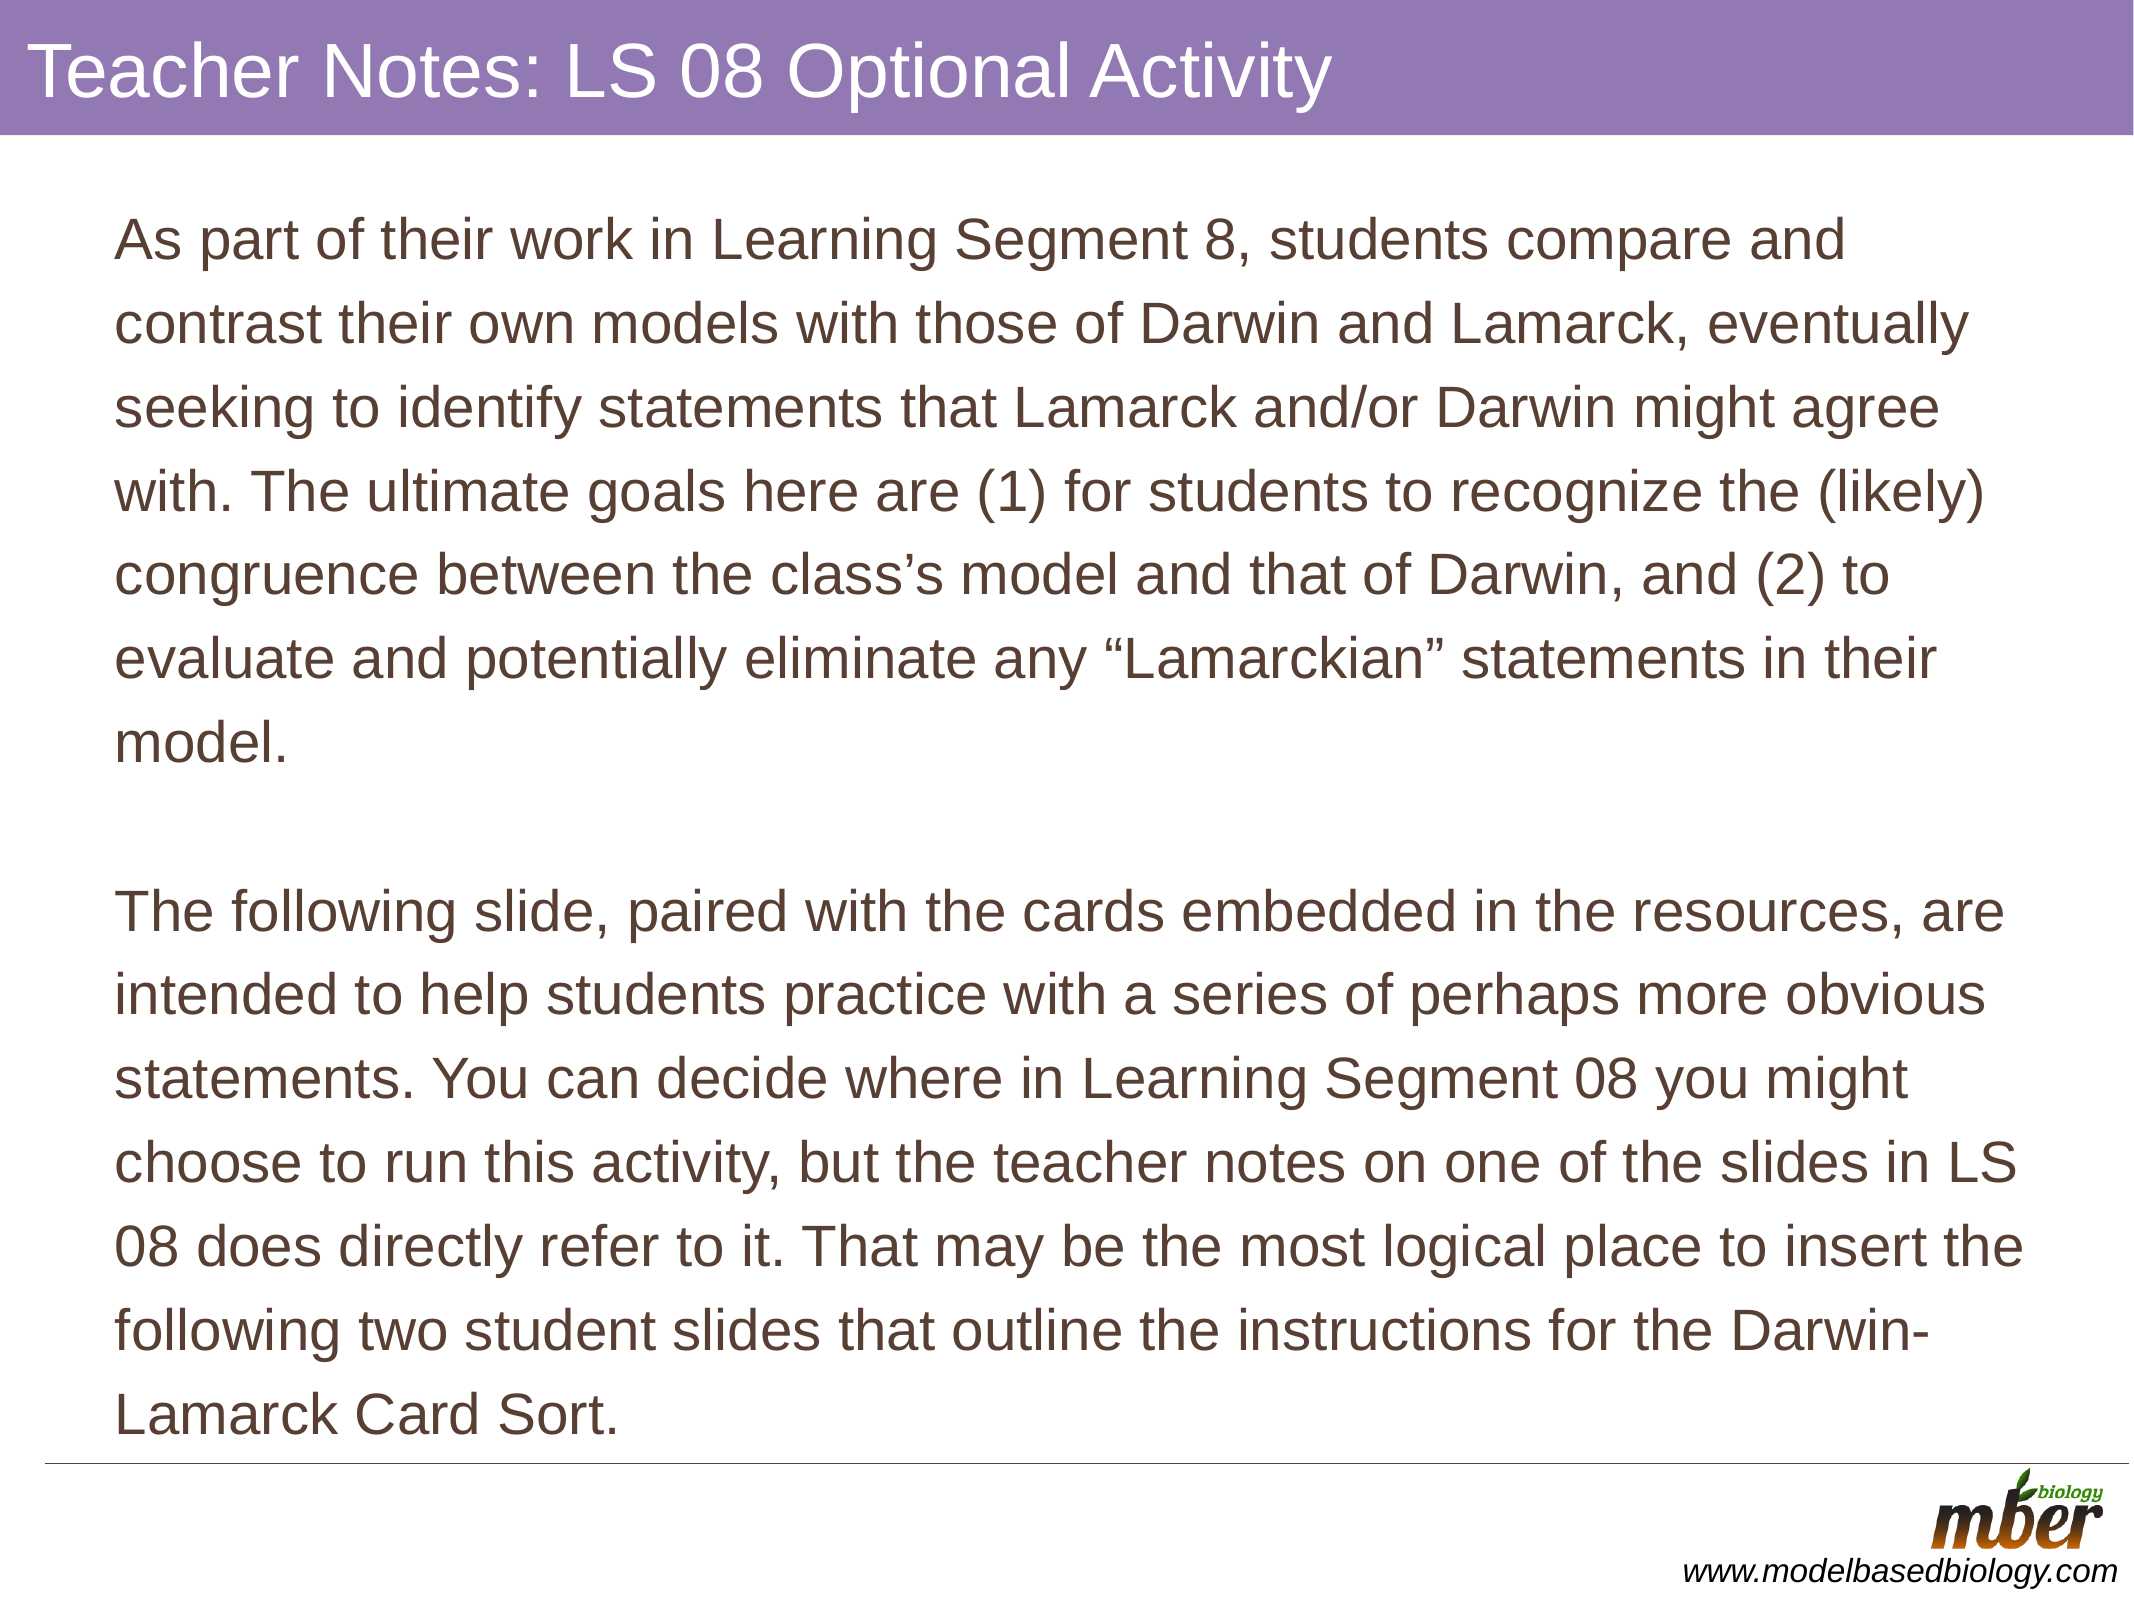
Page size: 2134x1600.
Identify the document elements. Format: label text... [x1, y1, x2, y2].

text_box As part of their work in Learning Segment 8, students compare and contrast their own models with those of Darwin and Lamarck, eventually seeking to identify statements that Lamarck and/or Darwin might agree with. The ultimate goals here are (1) for students to recognize the (likely) congruence between the class’s model and that of Darwin, and (2) to evaluate and potentially eliminate any “Lamarckian” statements in their model. The following slide, paired with the cards embedded in the resources, are intended to help students practice with a series of perhaps more obvious statements. You can decide where in Learning Segment 08 you might choose to run this activity, but the teacher notes on one of the slides in LS 08 does directly refer to it. That may be the most logical place to insert the following two student slides that outline the instructions for the Darwin-Lamarck Card Sort. [106, 178, 2047, 1455]
picture [1931, 1468, 2103, 1549]
title Teacher Notes: LS 08 Optional Activity [17, 11, 2103, 123]
